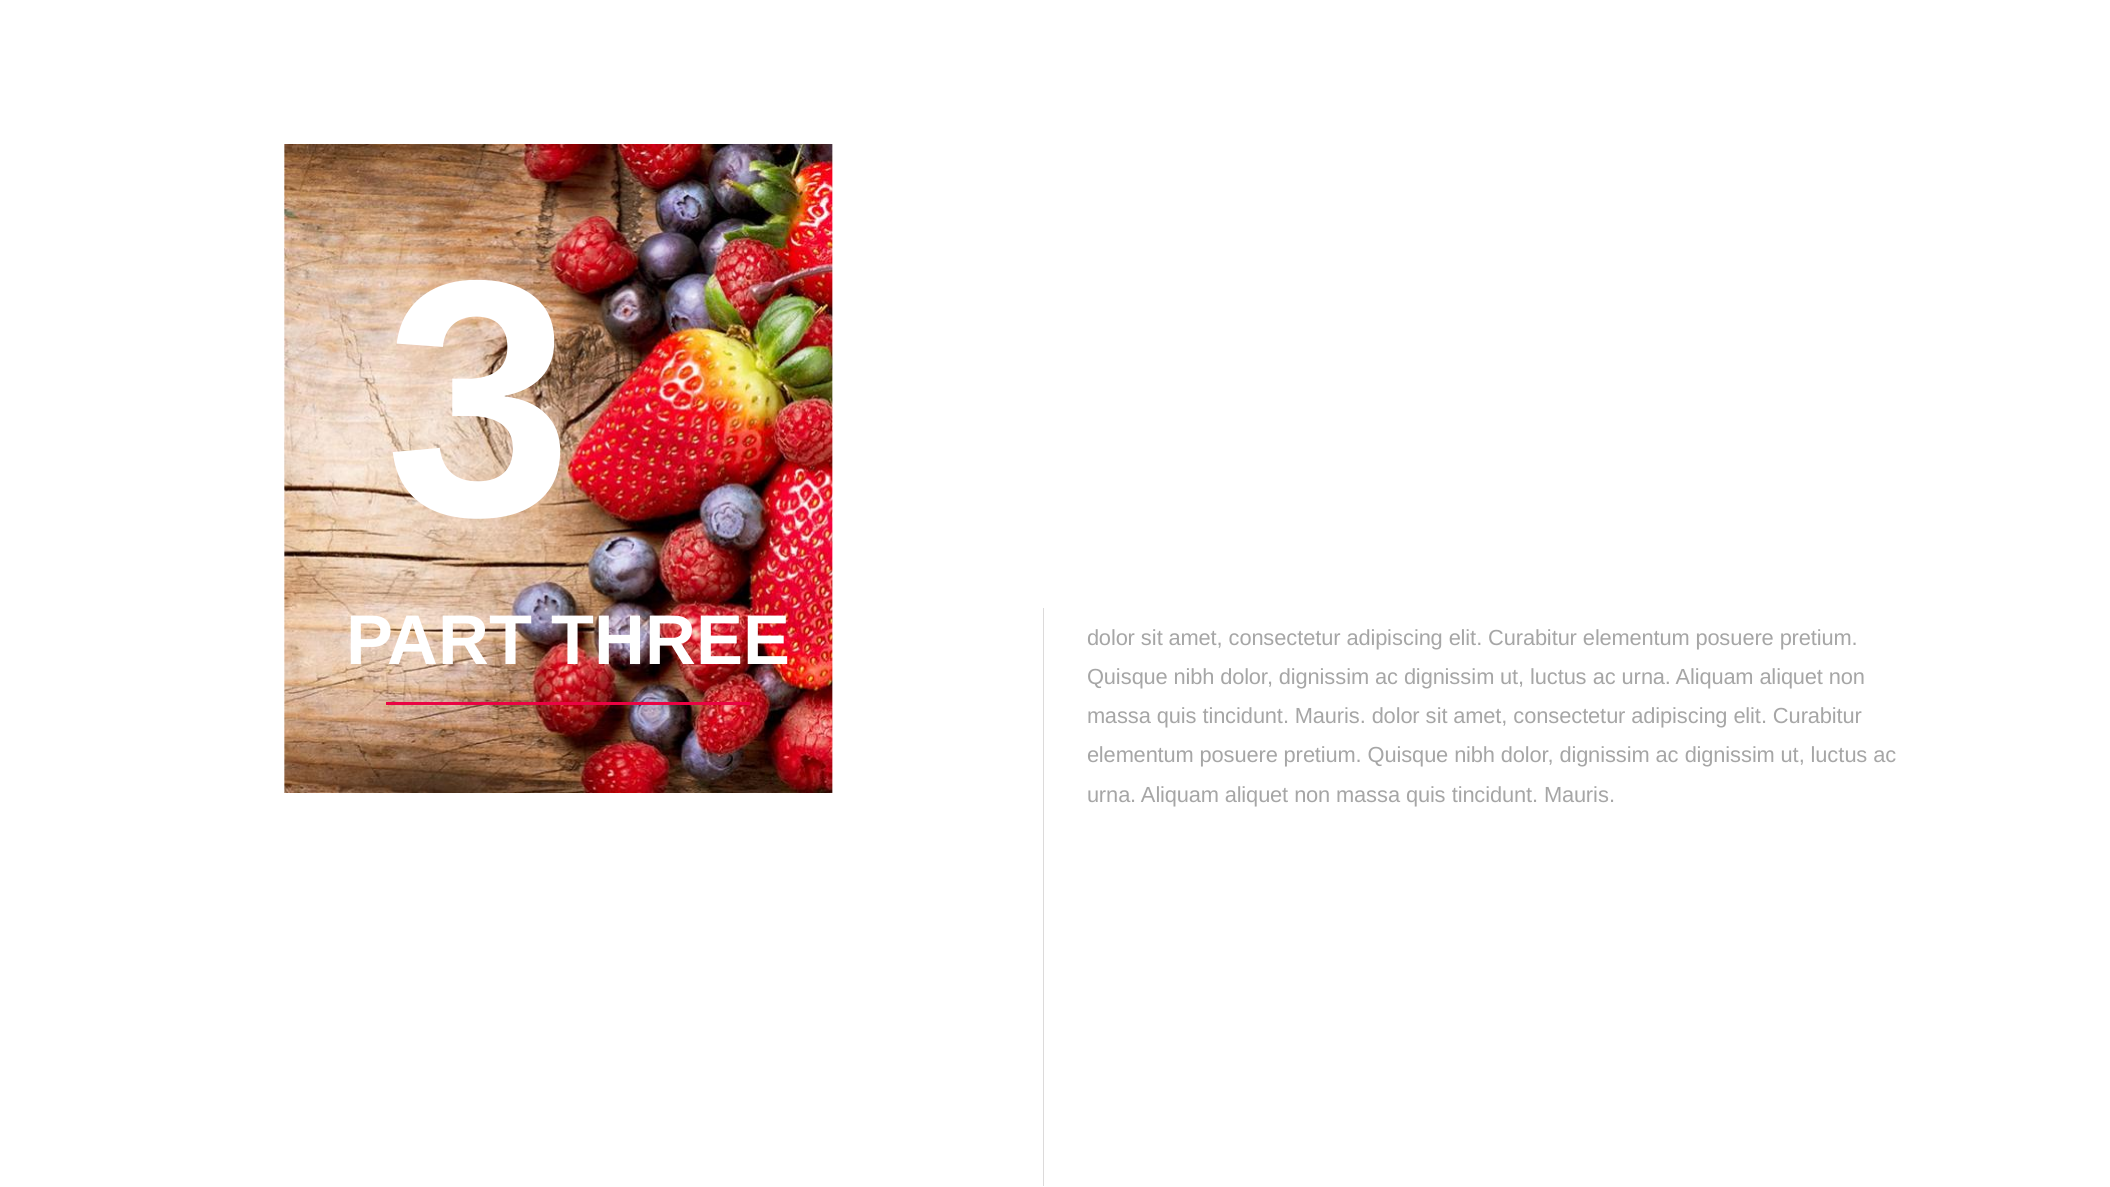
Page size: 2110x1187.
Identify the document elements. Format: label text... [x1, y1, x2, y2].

text_box dolor sit amet, consectetur adipiscing elit. Curabitur elementum posuere pretium. Quisque nibh dolor, dignissim ac dignissim ut, luctus ac urna. Aliquam aliquet non massa quis tincidunt. Mauris. dolor sit amet, consectetur adipiscing elit. Curabitur elementum posuere pretium. Quisque nibh dolor, dignissim ac dignissim ut, luctus ac urna. Aliquam aliquet non massa quis tincidunt. Mauris. [1071, 602, 1941, 818]
text_box [283, 144, 833, 793]
text_box 3 [370, 171, 588, 574]
text_box PART THREE [314, 574, 823, 699]
